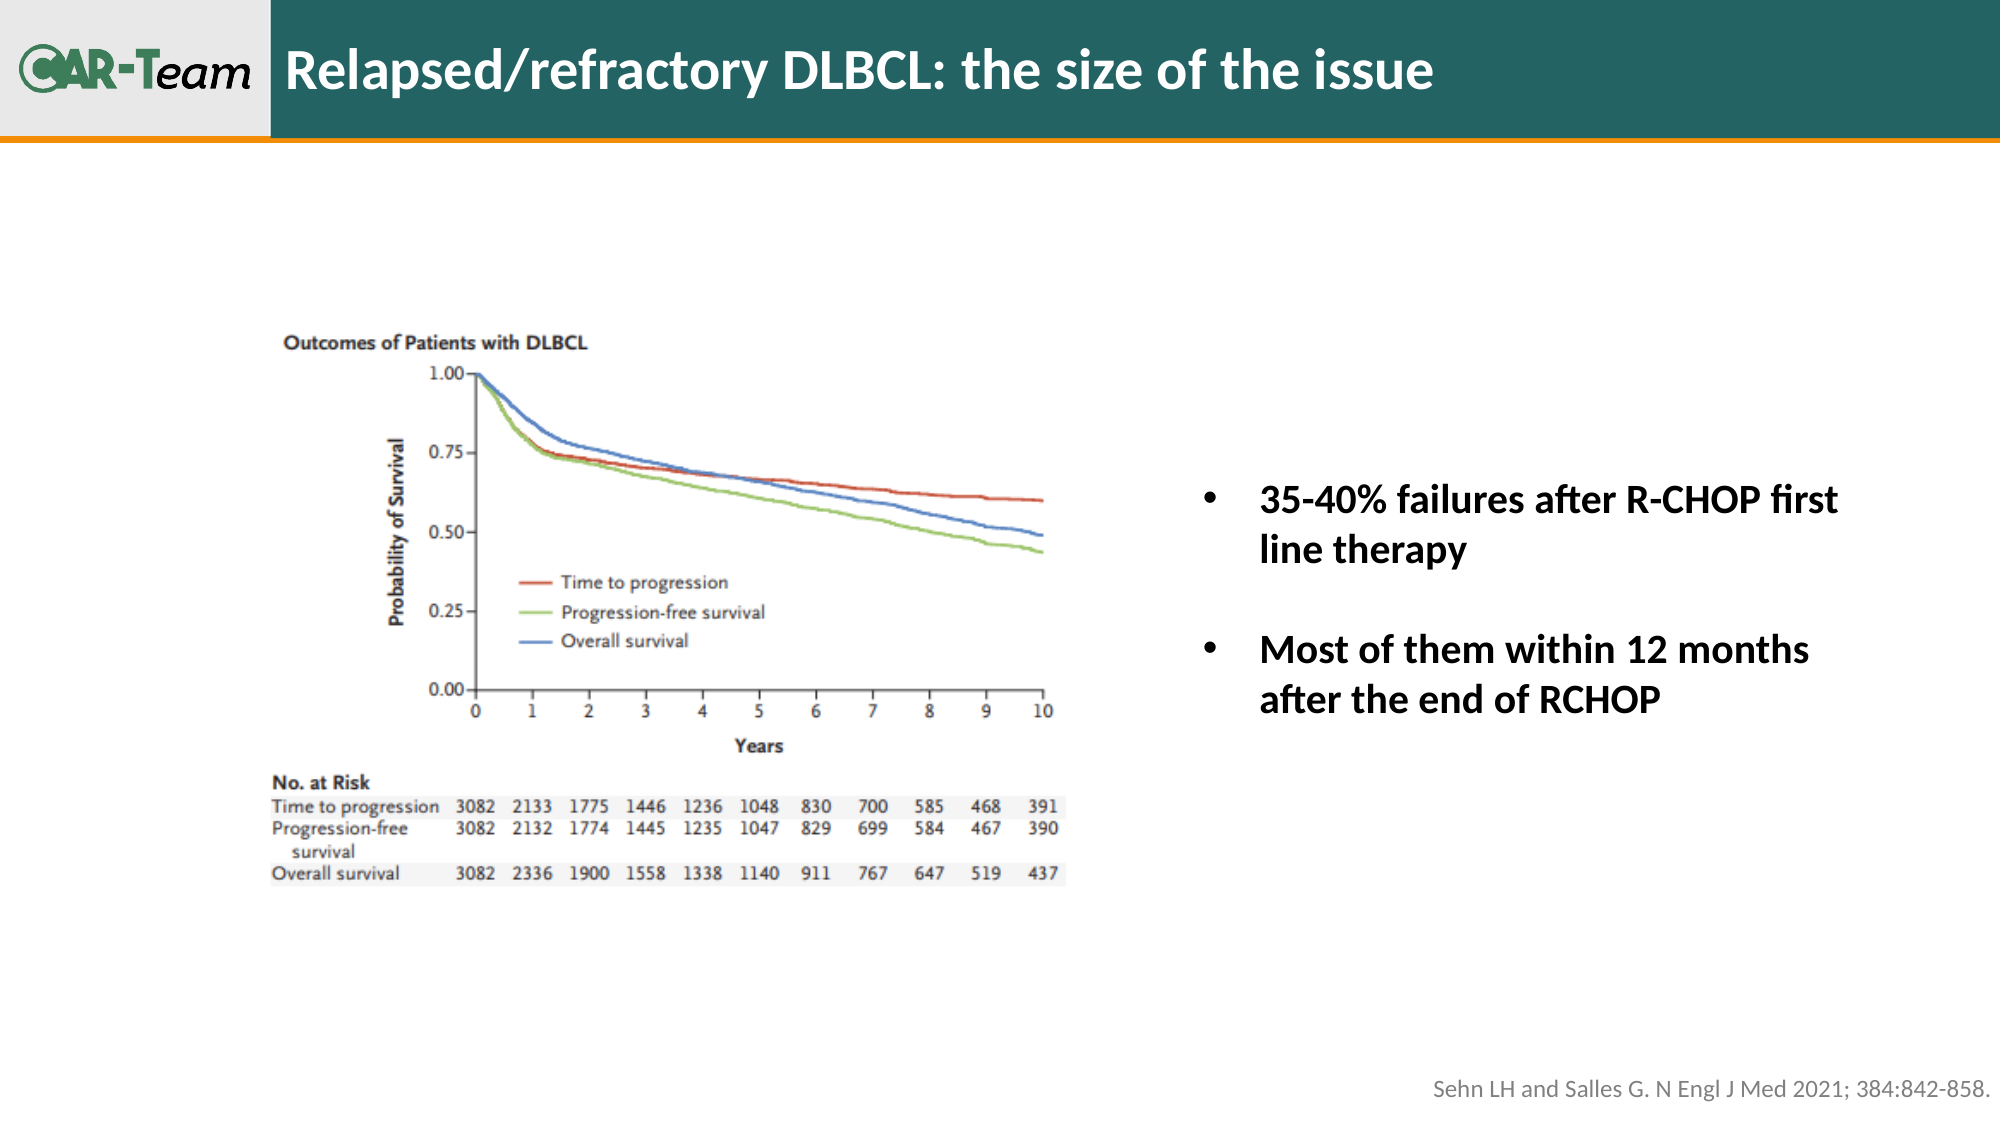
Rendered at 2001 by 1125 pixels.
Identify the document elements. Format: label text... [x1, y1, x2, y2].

picture [270, 328, 1080, 900]
picture [19, 44, 250, 93]
text_box 35-40% failures after R-CHOP first line therapy Most of them within 12 months after the end of RCHOP [1188, 464, 1863, 730]
title Relapsed/refractory DLBCL: the size of the issue [270, 0, 2000, 136]
text_box Sehn LH and Salles G. N Engl J Med 2021; 384:842-858. [0, 1057, 2000, 1125]
